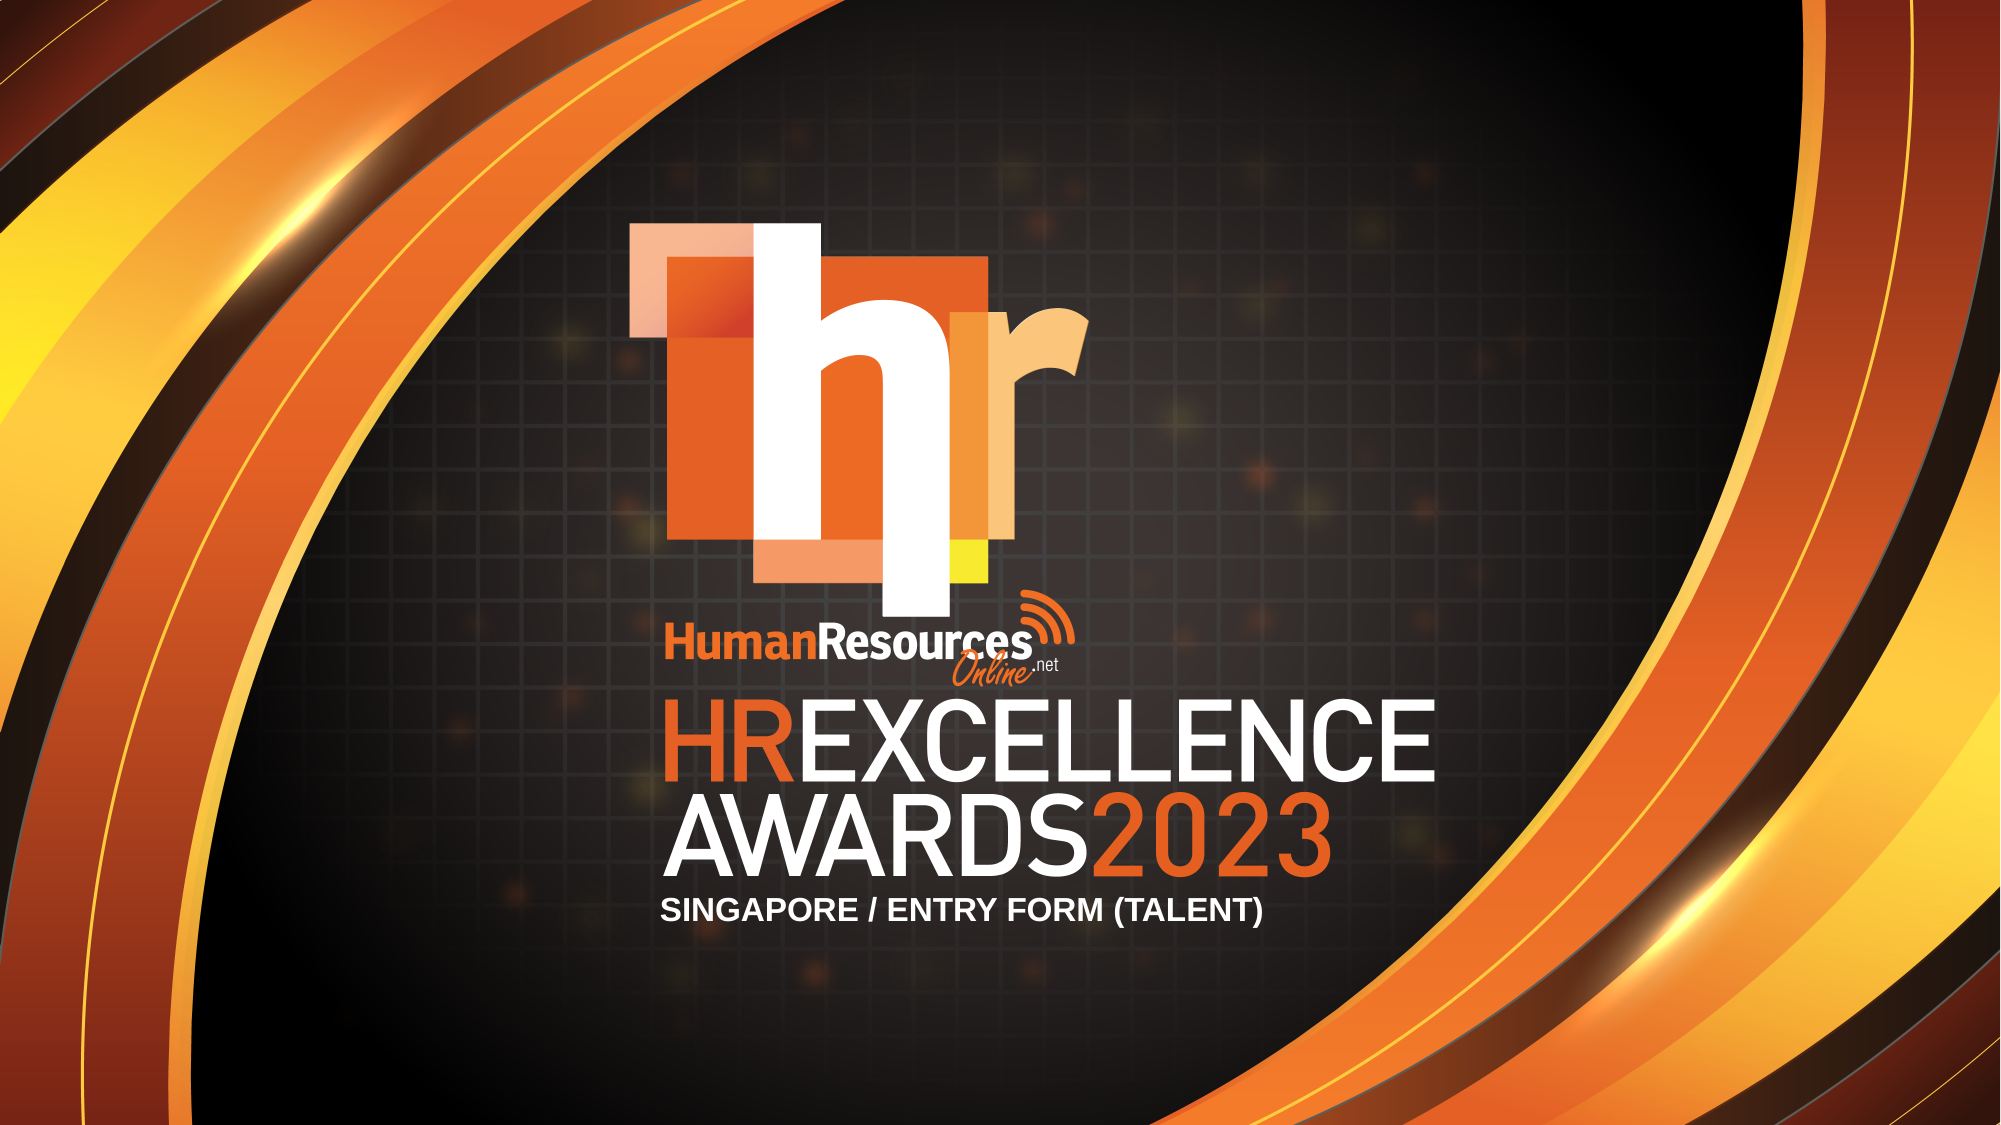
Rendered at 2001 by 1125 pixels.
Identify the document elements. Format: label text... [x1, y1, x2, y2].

text_box SINGAPORE / ENTRY FORM (TALENT) [644, 881, 1732, 936]
picture [0, 0, 2001, 1125]
